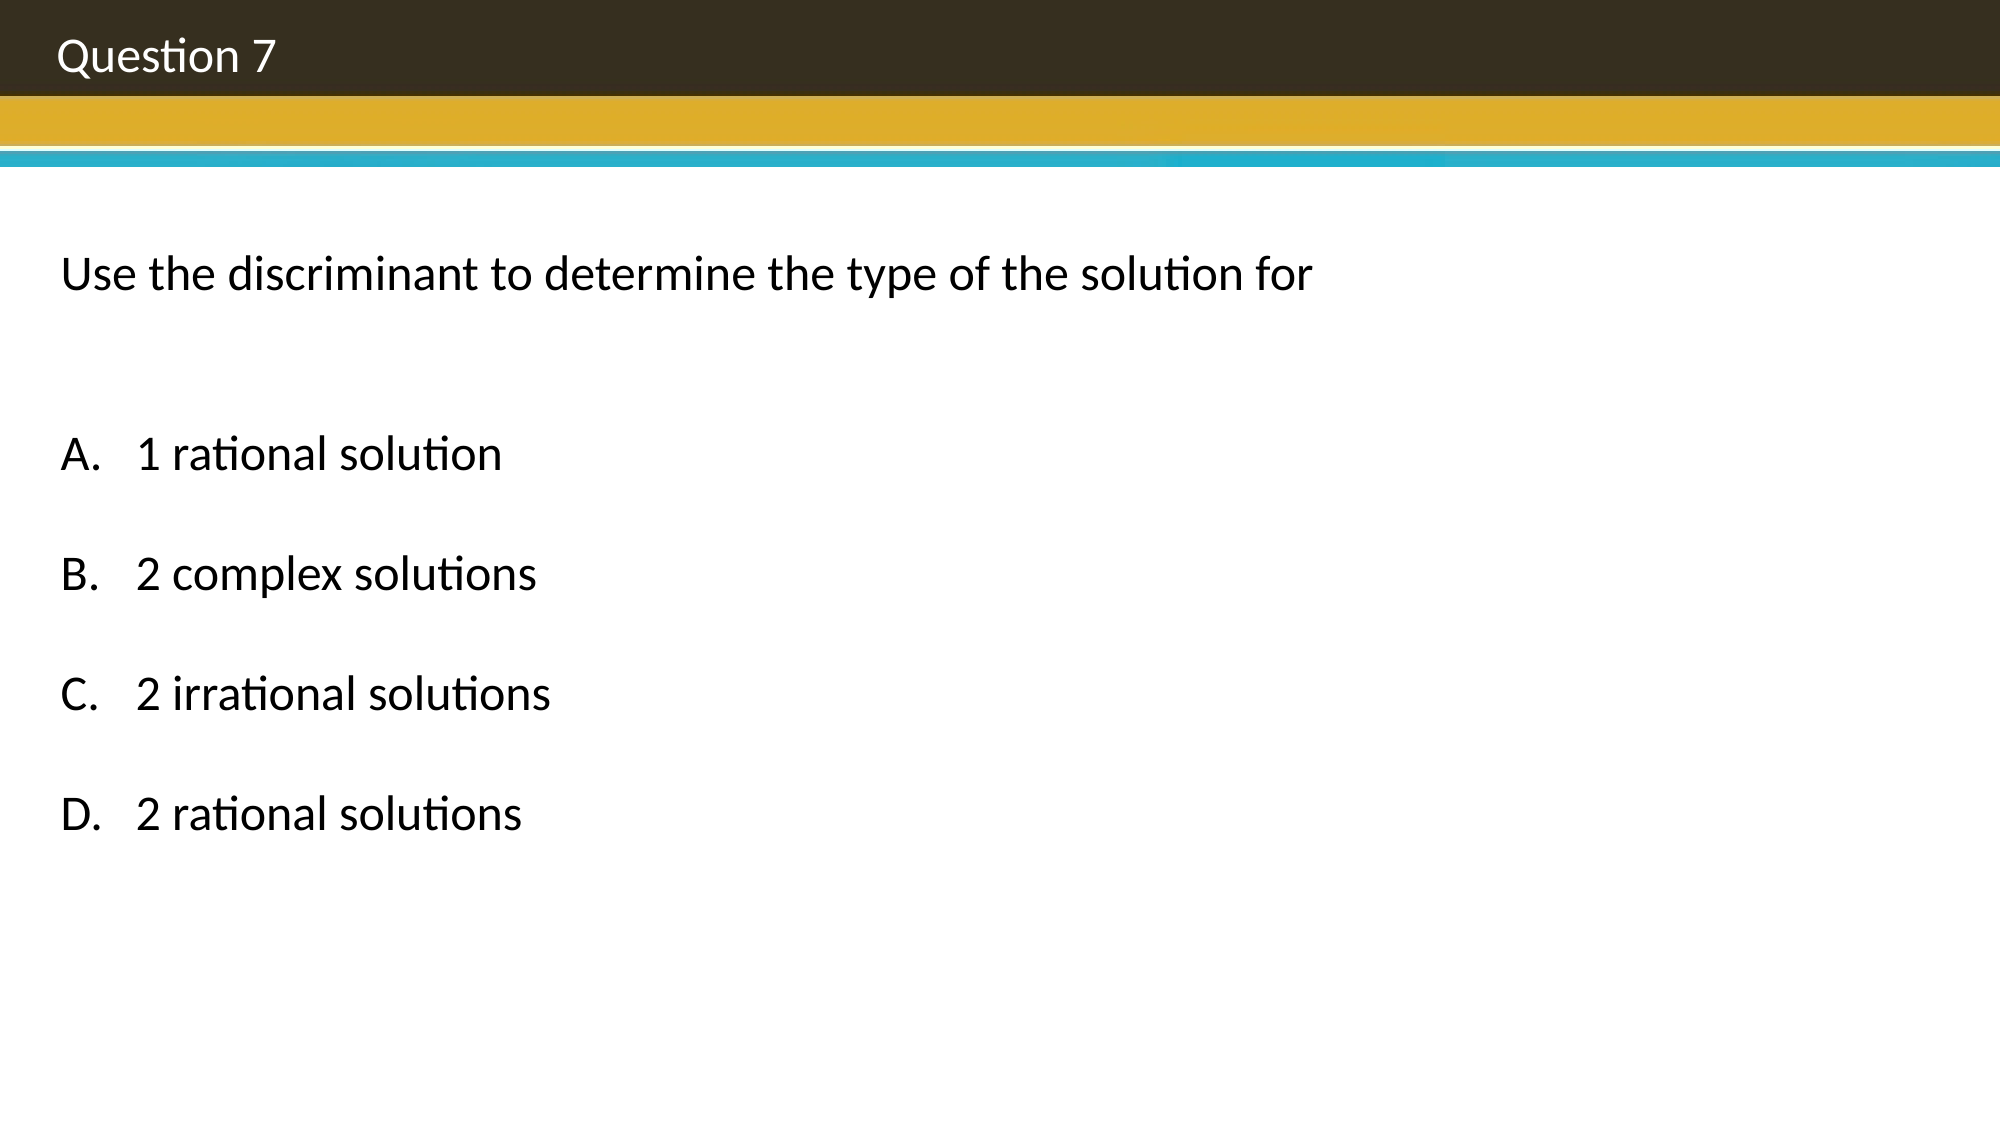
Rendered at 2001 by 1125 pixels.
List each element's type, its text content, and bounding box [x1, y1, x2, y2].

text_box Question 7 [41, 14, 293, 90]
picture [0, 0, 2000, 167]
